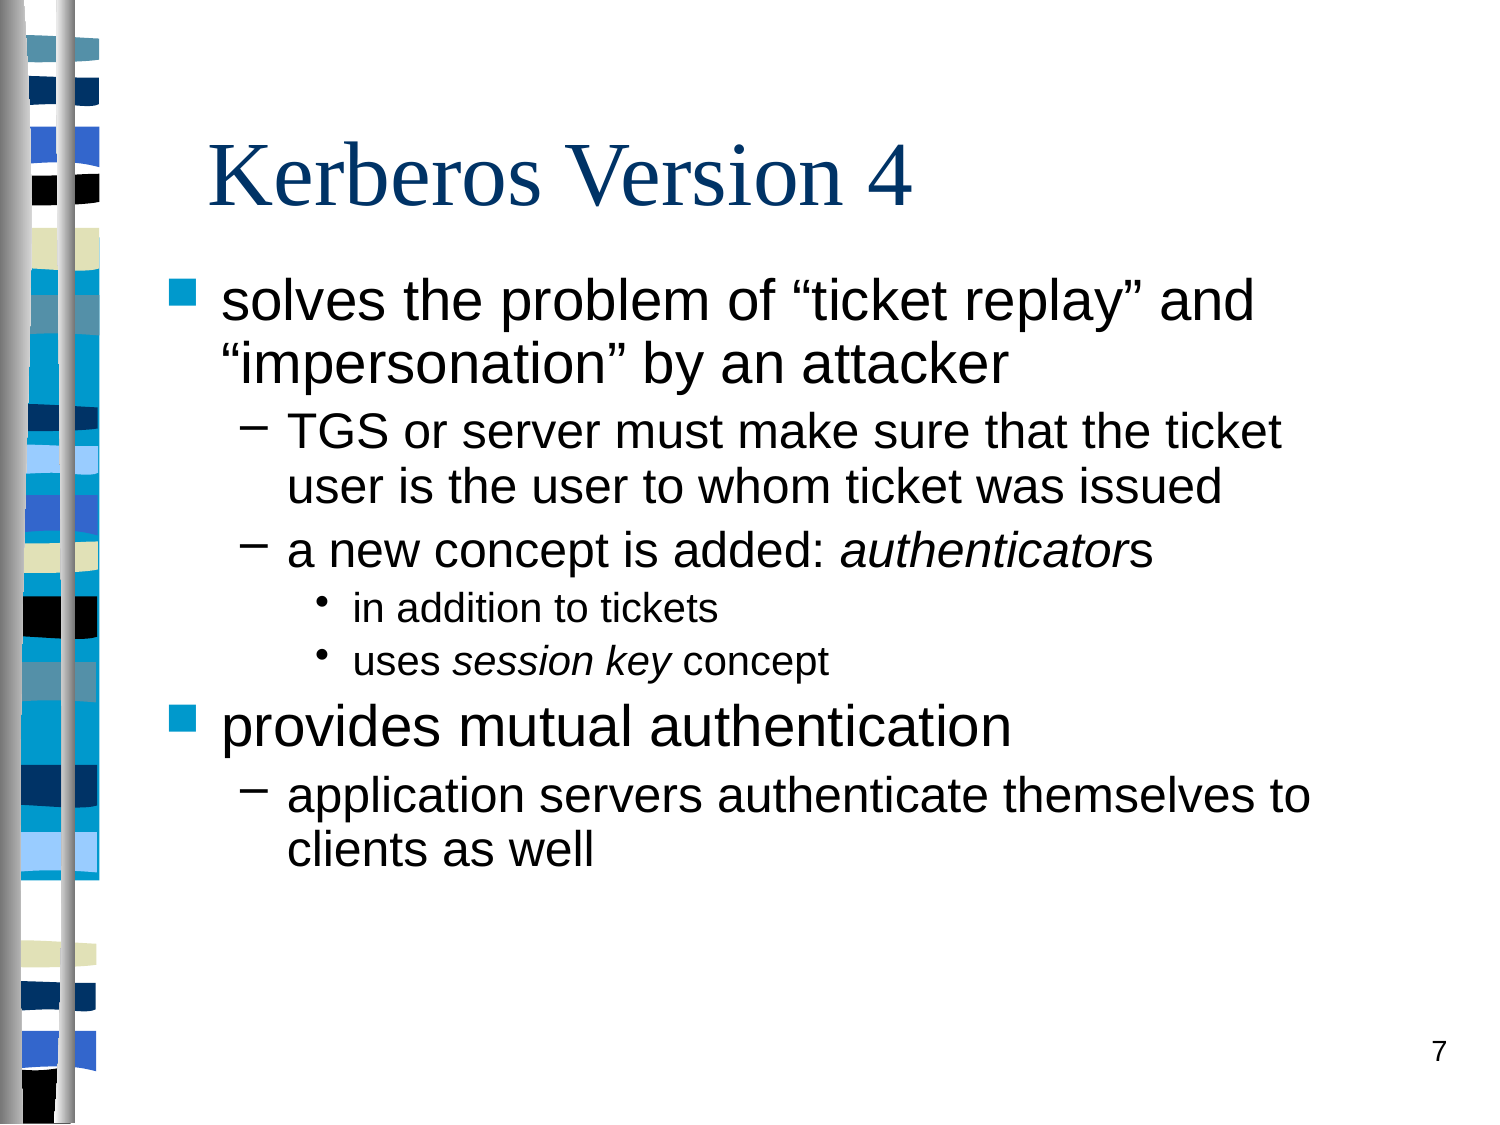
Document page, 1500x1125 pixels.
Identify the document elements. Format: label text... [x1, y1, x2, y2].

list solves the problem of “ticket replay” and “impersonation” by an attacker TGS or server must make sure that the ticket user is the user to whom ticket was issued a new concept is added: authenticators in addition to tickets uses session key concept provides mutual authentication application servers authenticate themselves to clients as well [150, 262, 1388, 938]
title Kerberos Version 4 [192, 75, 1468, 263]
slide_number 7 [1149, 1024, 1463, 1101]
